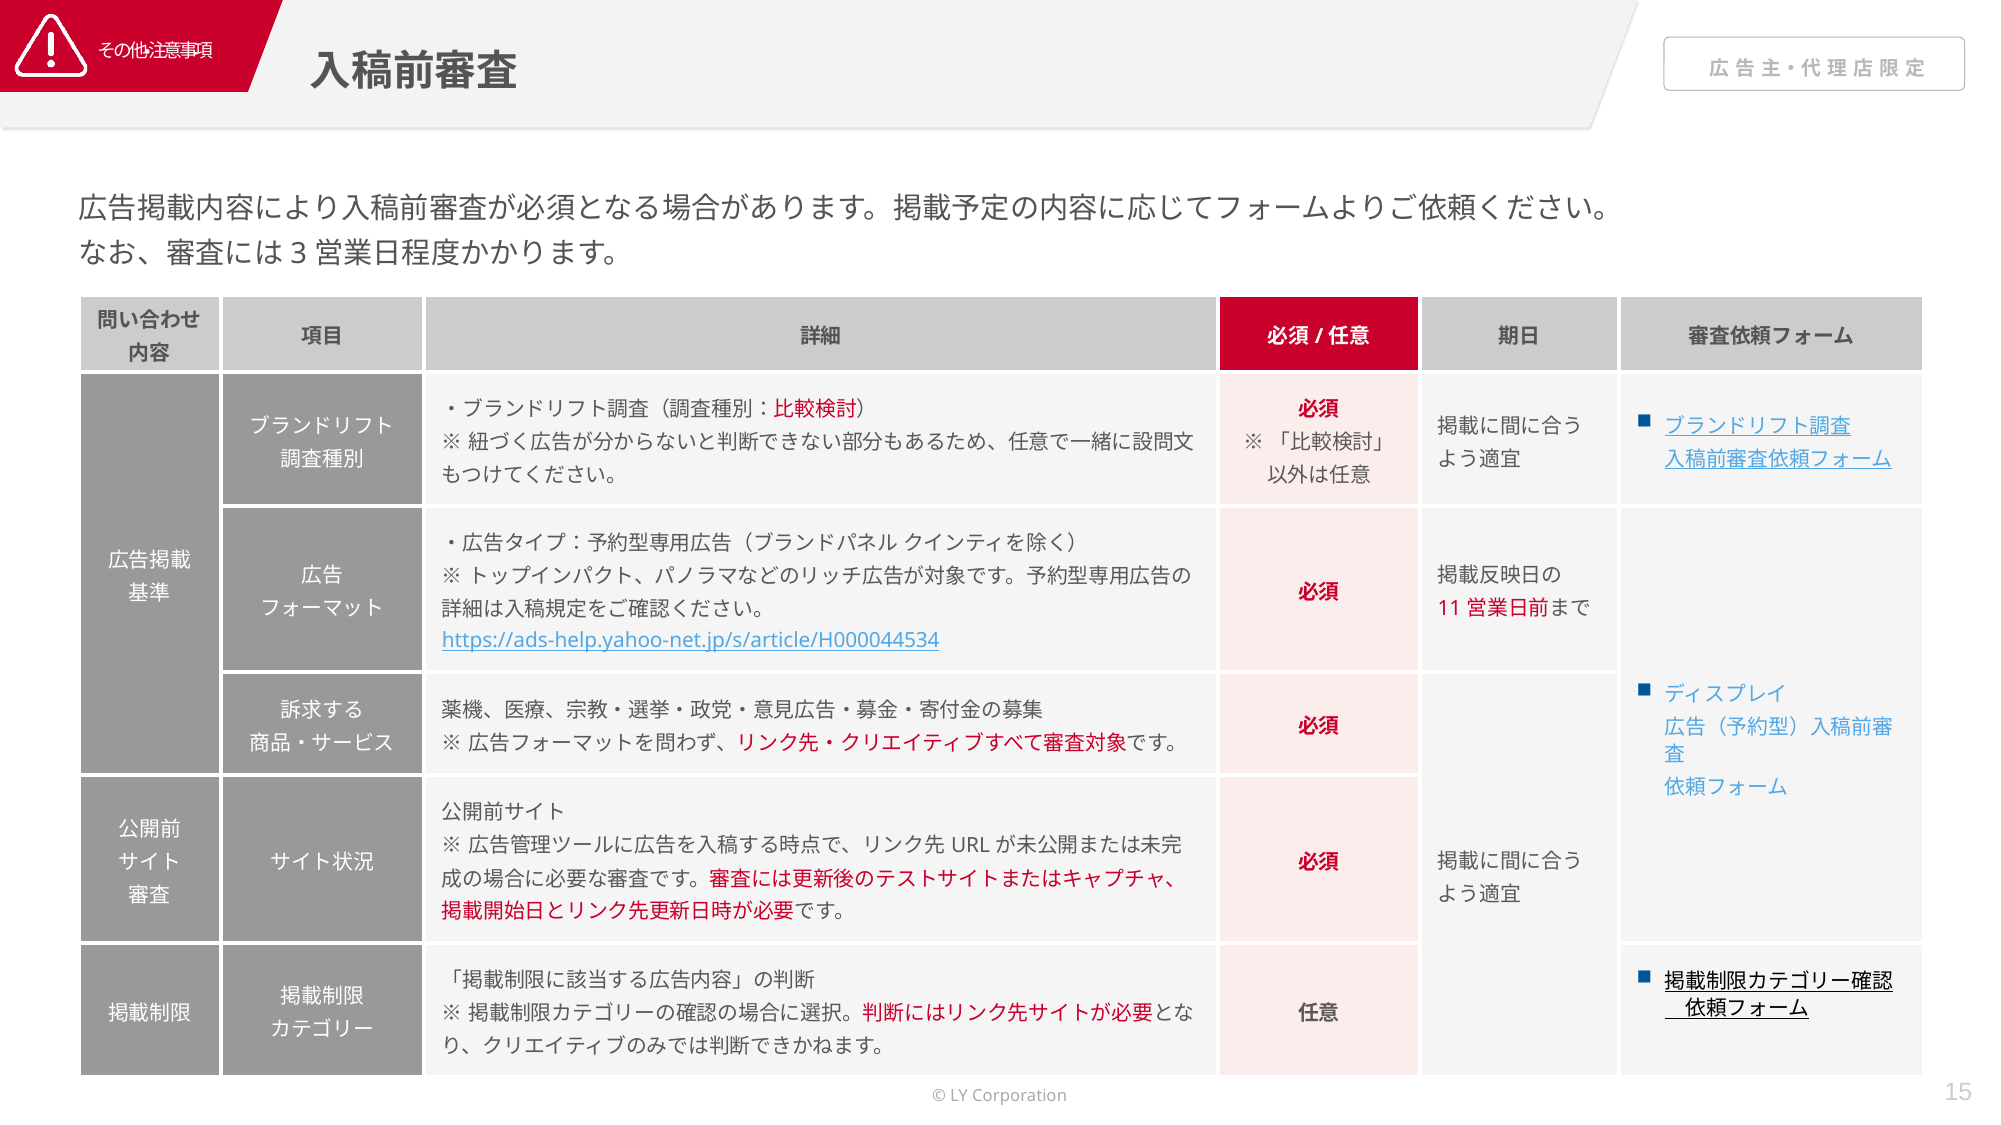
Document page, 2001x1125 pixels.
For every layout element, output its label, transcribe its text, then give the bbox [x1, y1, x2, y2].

list 入稿前審査 [309, 41, 1645, 97]
table_header 詳細 [426, 297, 1216, 370]
picture [8, 4, 92, 87]
table_cell 掲載反映日の 11営業日前まで [1422, 508, 1617, 670]
table_cell 必須 [1220, 508, 1418, 670]
table_header 問い合わせ 内容 [81, 297, 219, 370]
table_cell 広告掲載 基準 [81, 374, 219, 773]
table_header 審査依頼フォーム [1621, 297, 1922, 370]
table_cell 公開前 サイト 審査 [81, 777, 219, 941]
table_header 項目 [223, 297, 422, 370]
table_cell サイト状況 [223, 777, 422, 941]
table_header 期日 [1422, 297, 1617, 370]
table_cell 必須 [1220, 777, 1418, 941]
table_cell 必須 [1220, 674, 1418, 773]
table_cell ・広告タイプ：予約型専用広告（ブランドパネル クインティを除く） ※トップインパクト、パノラマなどのリッチ広告が対象です。予約型専用広告の詳細は入稿規定をご確認ください。 https://ads-help.yahoo-net.jp/s/article/H000044534 [426, 508, 1216, 670]
table_cell 掲載制限 [81, 945, 219, 1075]
table_cell 任意 [1220, 945, 1418, 1075]
text_box 広告掲載内容により入稿前審査が必須となる場合があります。掲載予定の内容に応じてフォームよりご依頼ください。 なお、審査には3営業日程度かかります。 [78, 178, 1922, 270]
table_cell 必須 ※「比較検討」 以外は任意 [1220, 374, 1418, 504]
table_cell 訴求する 商品・サービス [223, 674, 422, 773]
table_cell 掲載に間に合うよう適宜 [1422, 374, 1617, 504]
table_cell ブランドリフト 調査種別 [223, 374, 422, 504]
table_cell ブランドリフト調査 入稿前審査依頼フォーム [1621, 374, 1922, 504]
table_cell 「掲載制限に該当する広告内容」の判断 ※掲載制限カテゴリーの確認の場合に選択。判断にはリンク先サイトが必要となり、クリエイティブのみでは判断できかねます。 [426, 945, 1216, 1075]
table_cell 広告 フォーマット [223, 508, 422, 670]
table_cell 掲載制限カテゴリー確認 依頼フォーム [1621, 945, 1922, 1075]
table_cell ・ブランドリフト調査（調査種別：比較検討） ※紐づく広告が分からないと判断できない部分もあるため、任意で一緒に設問文もつけてください。 [426, 374, 1216, 504]
table_cell ディスプレイ広告（予約型）入稿前審査依頼フォーム [1621, 508, 1922, 941]
table_cell 薬機、医療、宗教・選挙・政党・意見広告・募金・寄付金の募集 ※広告フォーマットを問わず、リンク先・クリエイティブすべて審査対象です。 [426, 674, 1216, 773]
table_header 必須/任意 [1220, 297, 1418, 370]
table_cell 掲載に間に合うよう適宜 [1422, 674, 1617, 1075]
table_cell 掲載制限 カテゴリー [223, 945, 422, 1075]
table_cell 公開前サイト ※広告管理ツールに広告を入稿する時点で、リンク先URLが未公開または未完成の場合に必要な審査です。審査には更新後のテストサイトまたはキャプチャ、掲載開始日とリンク先更新日時が必要です。 [426, 777, 1216, 941]
list その他・注意事項 [97, 13, 240, 81]
